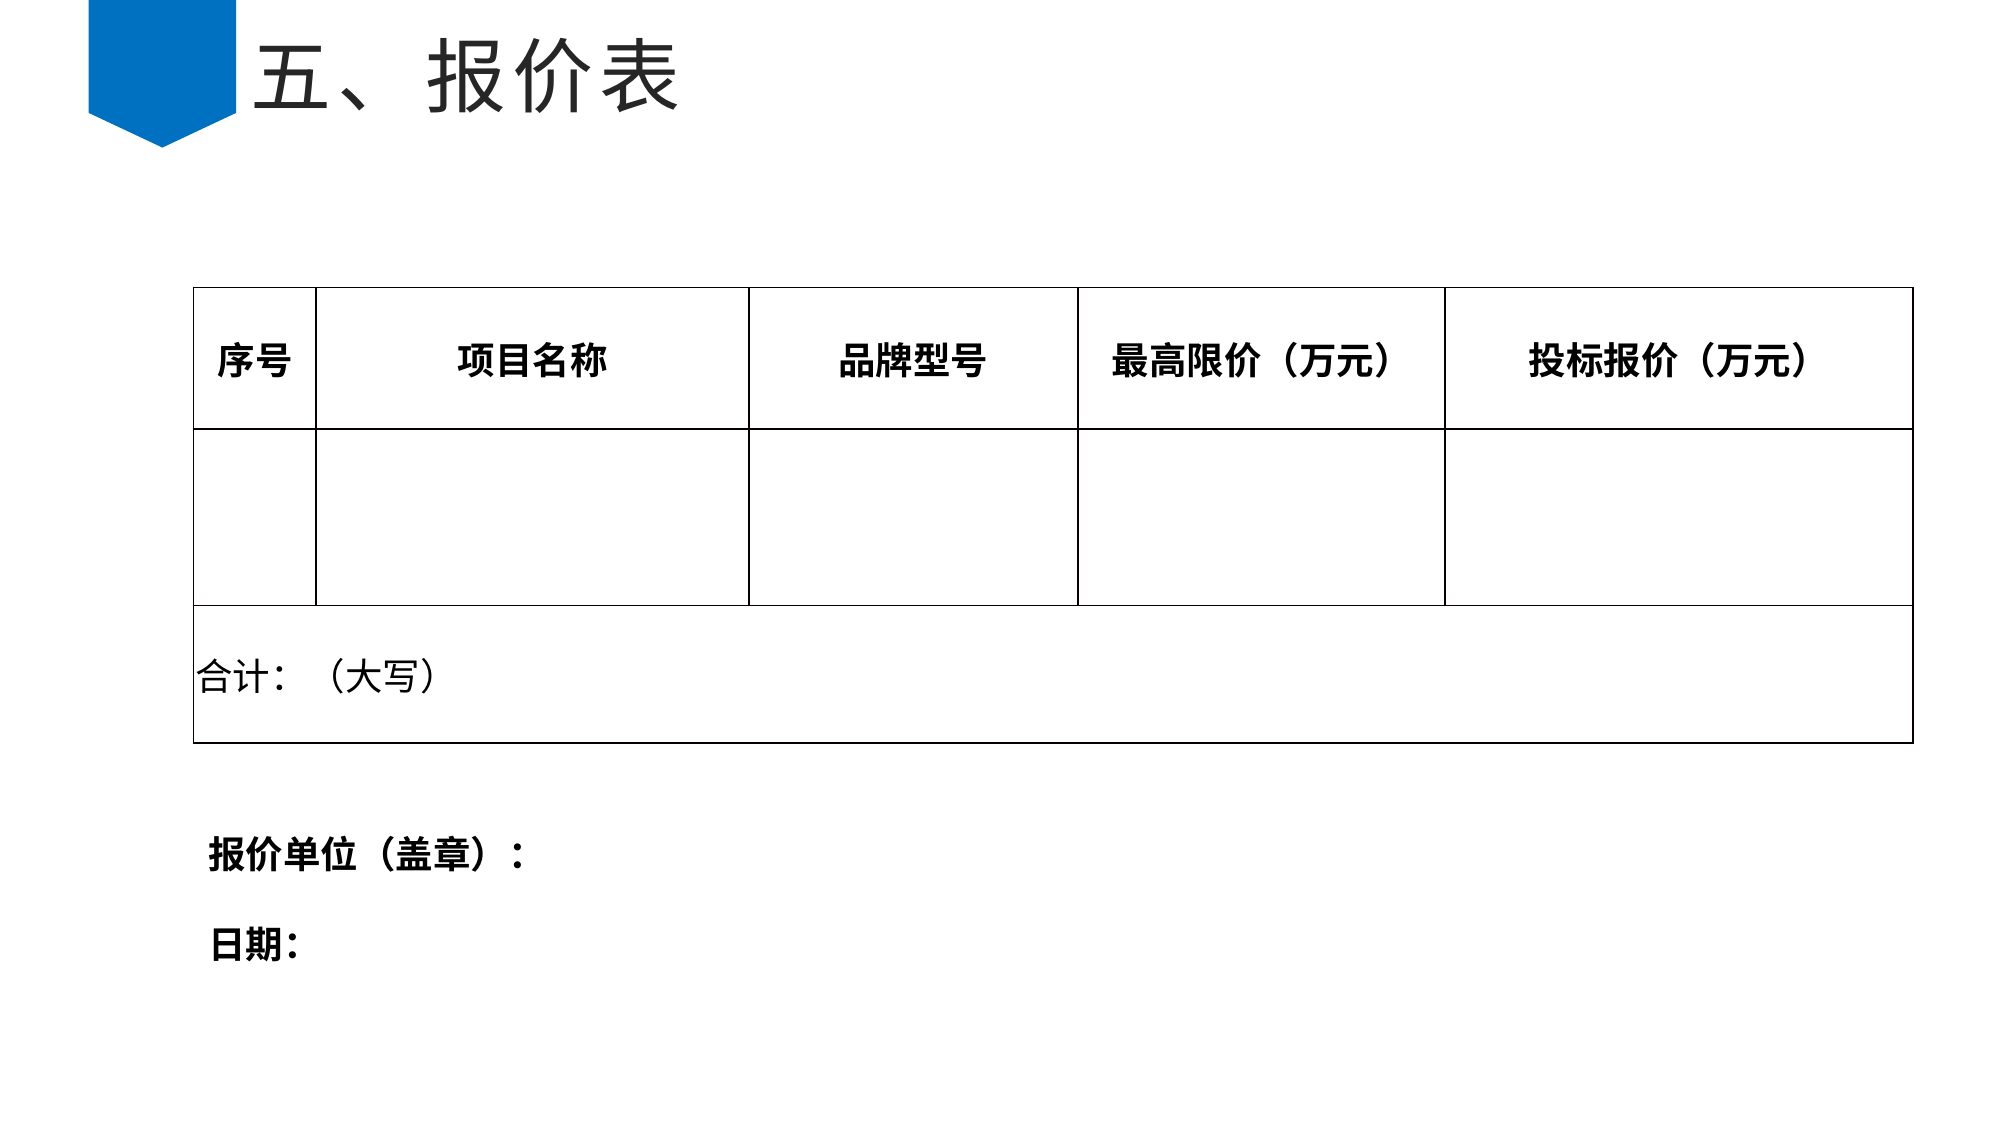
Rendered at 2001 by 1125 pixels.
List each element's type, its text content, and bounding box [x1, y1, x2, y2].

text_box 报价单位（盖章）： 日期： [193, 823, 1566, 973]
table_cell [194, 430, 315, 605]
title 五、报价表 [236, 15, 1913, 132]
text_box [87, 0, 238, 149]
table_header 最高限价（万元） [1079, 288, 1444, 428]
table_header 序号 [194, 288, 315, 428]
table_header 投标报价（万元） [1446, 288, 1912, 428]
table_header 品牌型号 [750, 288, 1077, 428]
table_cell [317, 430, 748, 605]
table_cell [750, 430, 1077, 605]
table_cell [1079, 430, 1444, 605]
table_cell [1446, 430, 1912, 605]
text_box [105, 238, 1782, 868]
table_cell 合计：（大写） [194, 606, 1912, 742]
table_header 项目名称 [317, 288, 748, 428]
